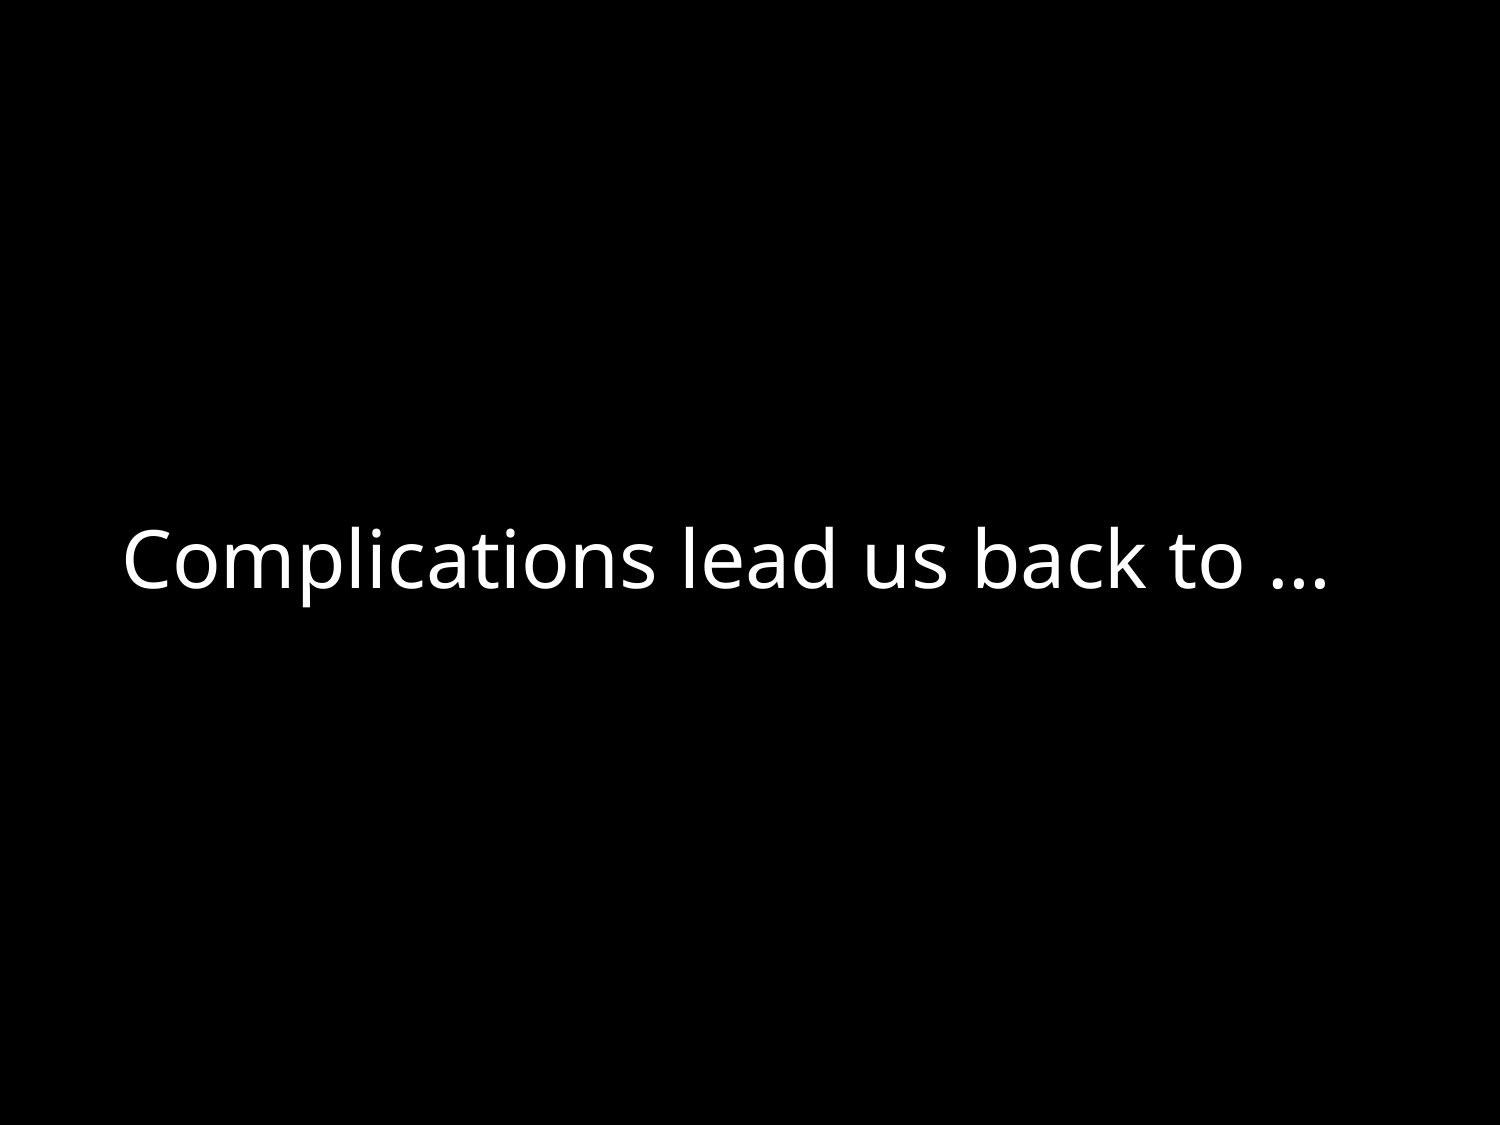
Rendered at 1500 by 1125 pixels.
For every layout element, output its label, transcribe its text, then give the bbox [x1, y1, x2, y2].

title Complications lead us back to … [62, 462, 1413, 650]
